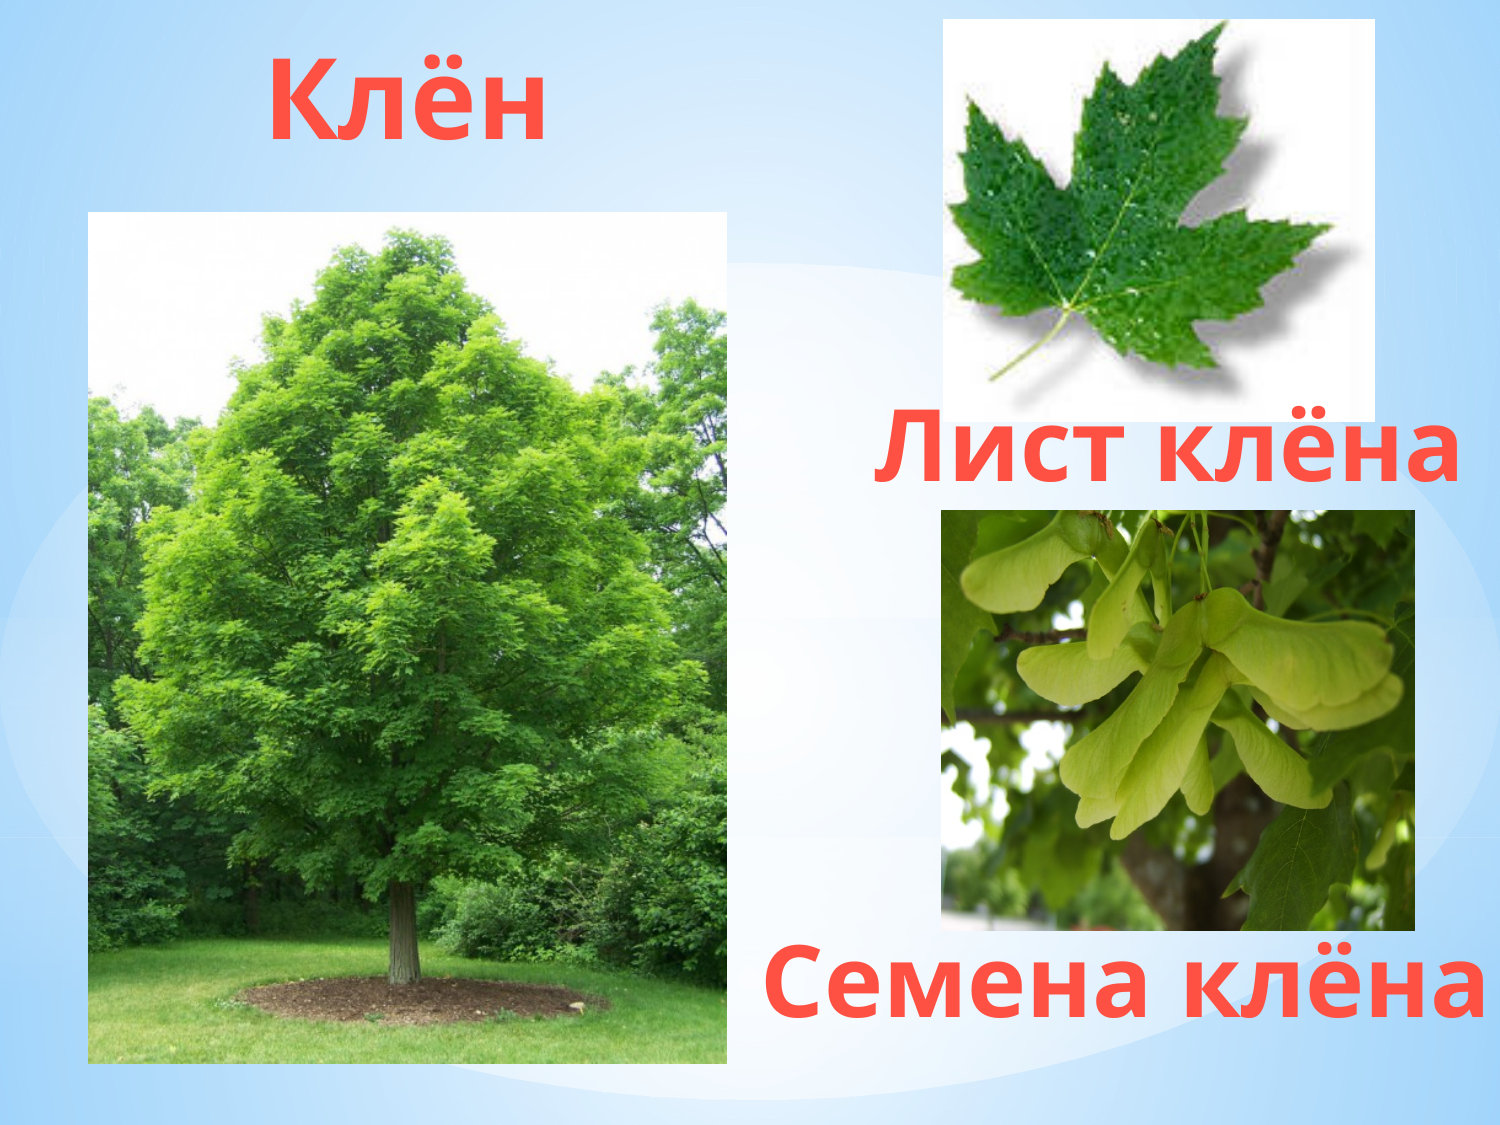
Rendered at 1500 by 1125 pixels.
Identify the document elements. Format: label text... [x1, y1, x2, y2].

text_box Клён [248, 19, 568, 170]
text_box Лист клёна [859, 373, 1481, 509]
picture [88, 212, 727, 1064]
picture [941, 509, 1415, 931]
text_box Семена клёна [745, 910, 1500, 1045]
picture [942, 18, 1375, 422]
